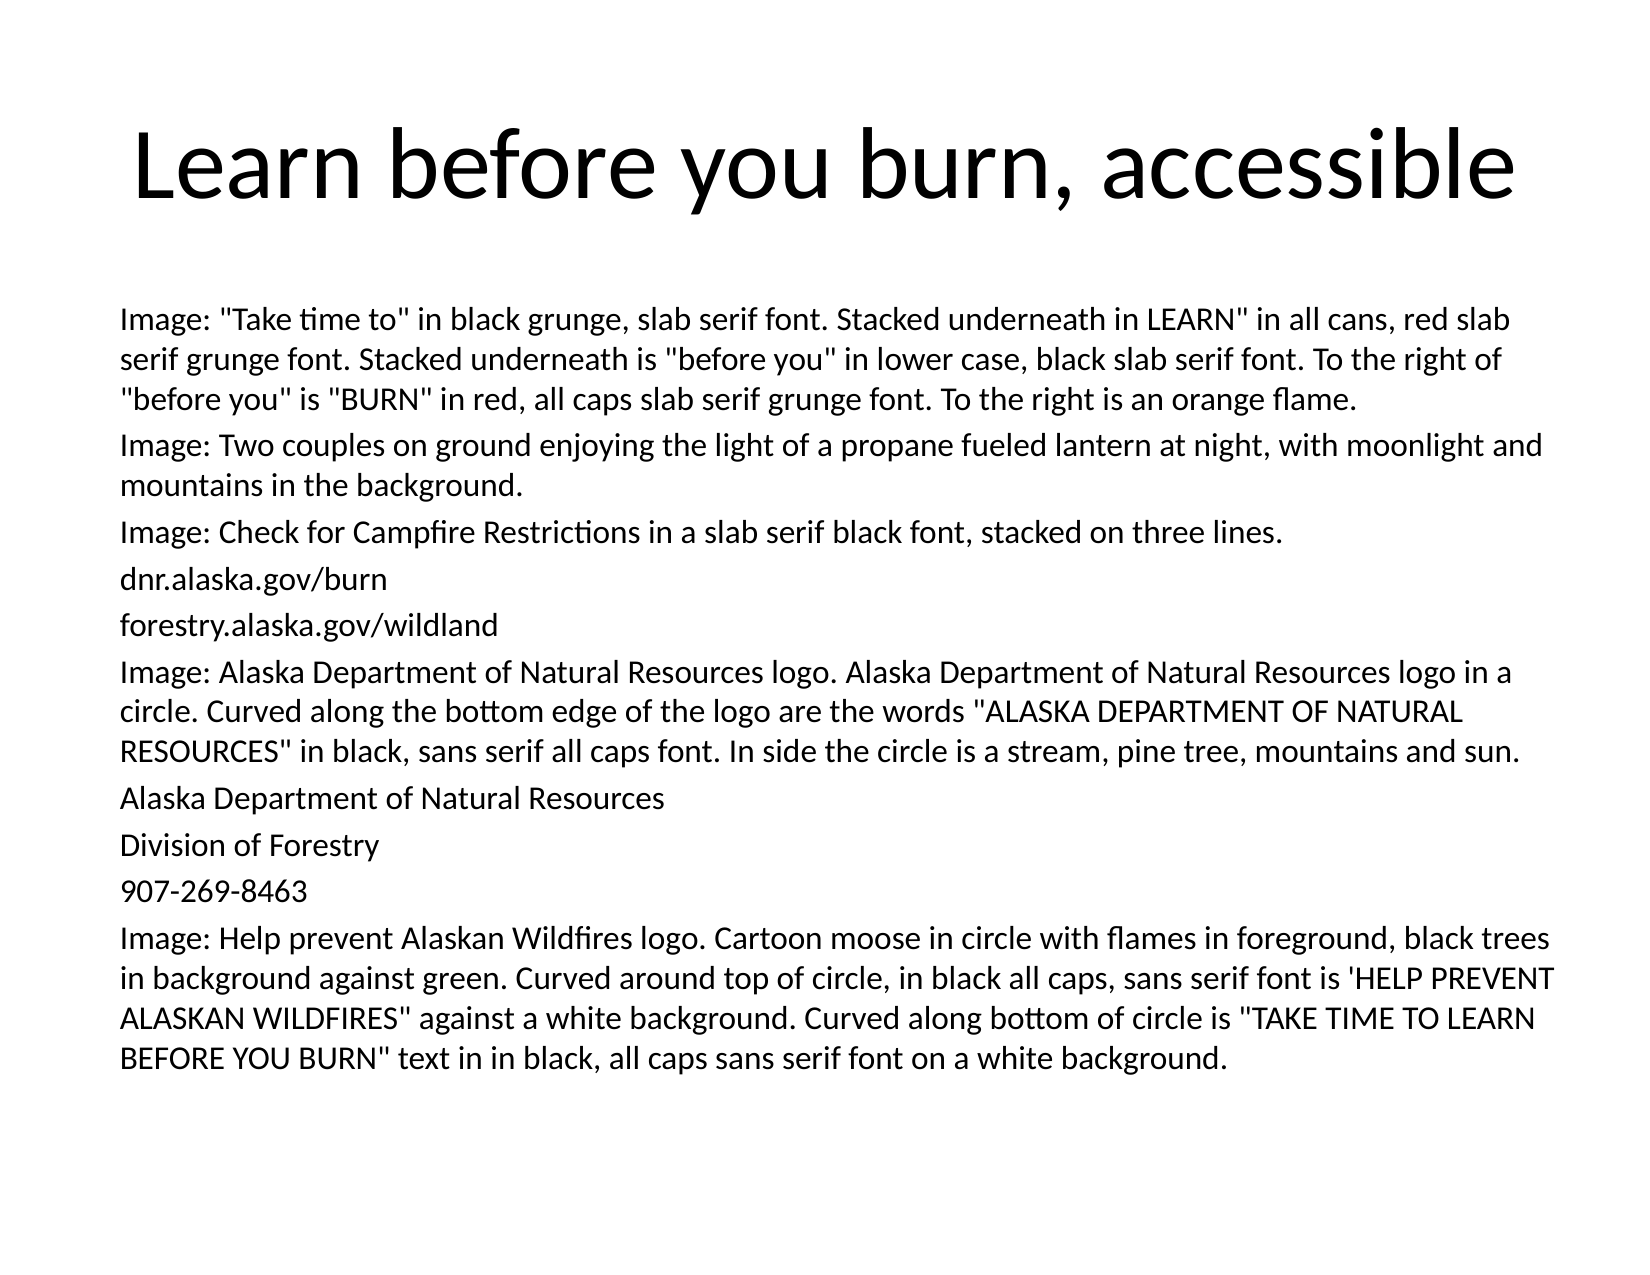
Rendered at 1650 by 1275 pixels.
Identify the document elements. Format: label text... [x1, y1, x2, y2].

title Learn before you burn, accessible [82, 51, 1568, 264]
list Image: "Take time to" in black grunge, slab serif font. Stacked underneath in LEARN" in all cans, red slab serif grunge font. Stacked underneath is "before you" in lower case, black slab serif font. To the right of "before you" is "BURN" in red, all caps slab serif grunge font. To the right is an orange flame. Image: Two couples on ground enjoying the light of a propane fueled lantern at night, with moonlight and mountains in the background. Image: Check for Campfire Restrictions in a slab serif black font, stacked on three lines. dnr.alaska.gov/burn forestry.alaska.gov/wildland Image: Alaska Department of Natural Resources logo. Alaska Department of Natural Resources logo in a circle. Curved along the bottom edge of the logo are the words "ALASKA DEPARTMENT OF NATURAL RESOURCES" in black, sans serif all caps font. In side the circle is a stream, pine tree, mountains and sun. Alaska Department of Natural Resources Division of Forestry 907-269-8463 Image: Help prevent Alaskan Wildfires logo. Cartoon moose in circle with flames in foreground, black trees in background against green. Curved around top of circle, in black all caps, sans serif font is 'HELP PREVENT ALASKAN WILDFIRES" against a white background. Curved along bottom of circle is "TAKE TIME TO LEARN BEFORE YOU BURN" text in in black, all caps sans serif font on a white background. [103, 288, 1589, 1085]
